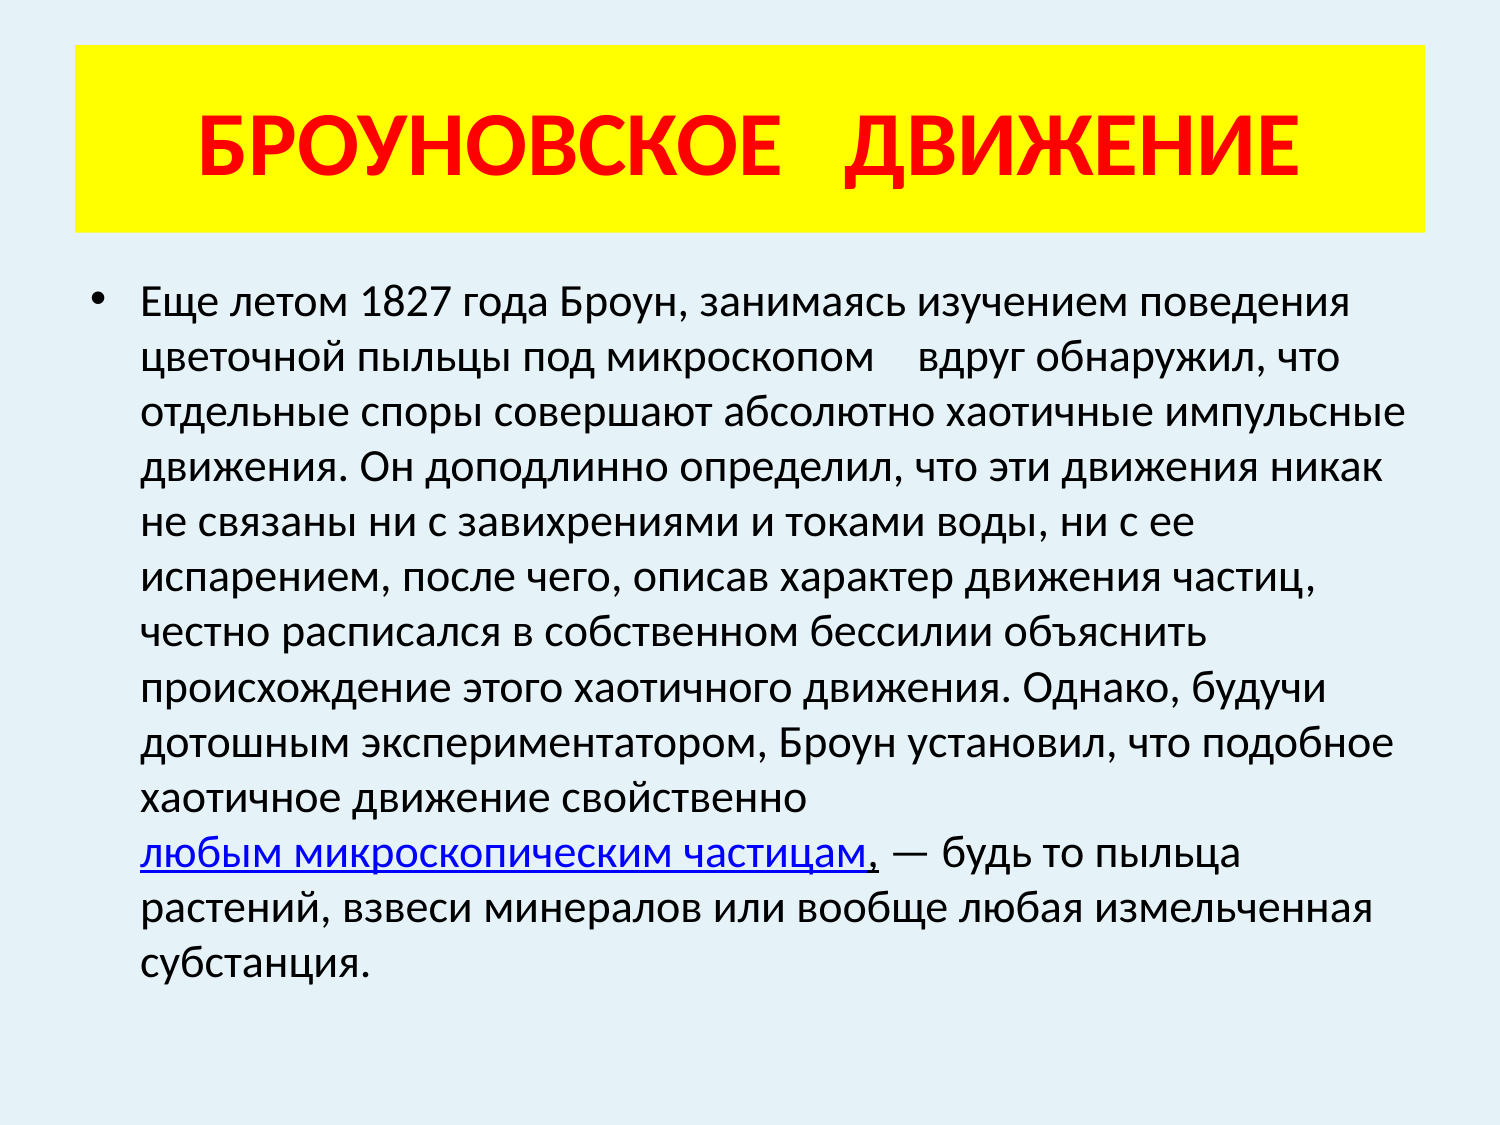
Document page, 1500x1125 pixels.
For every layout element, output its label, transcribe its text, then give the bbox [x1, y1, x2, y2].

list Еще летом 1827 года Броун, занимаясь изучением поведения цветочной пыльцы под микроскопом вдруг обнаружил, что отдельные споры совершают абсолютно хаотичные импульсные движения. Он доподлинно определил, что эти движения никак не связаны ни с завихрениями и токами воды, ни с ее испарением, после чего, описав характер движения частиц, честно расписался в собственном бессилии объяснить происхождение этого хаотичного движения. Однако, будучи дотошным экспериментатором, Броун установил, что подобное хаотичное движение свойственно любым микроскопическим частицам, — будь то пыльца растений, взвеси минералов или вообще любая измельченная субстанция. [75, 262, 1425, 1005]
title БРОУНОВСКОЕ ДВИЖЕНИЕ [75, 45, 1425, 233]
